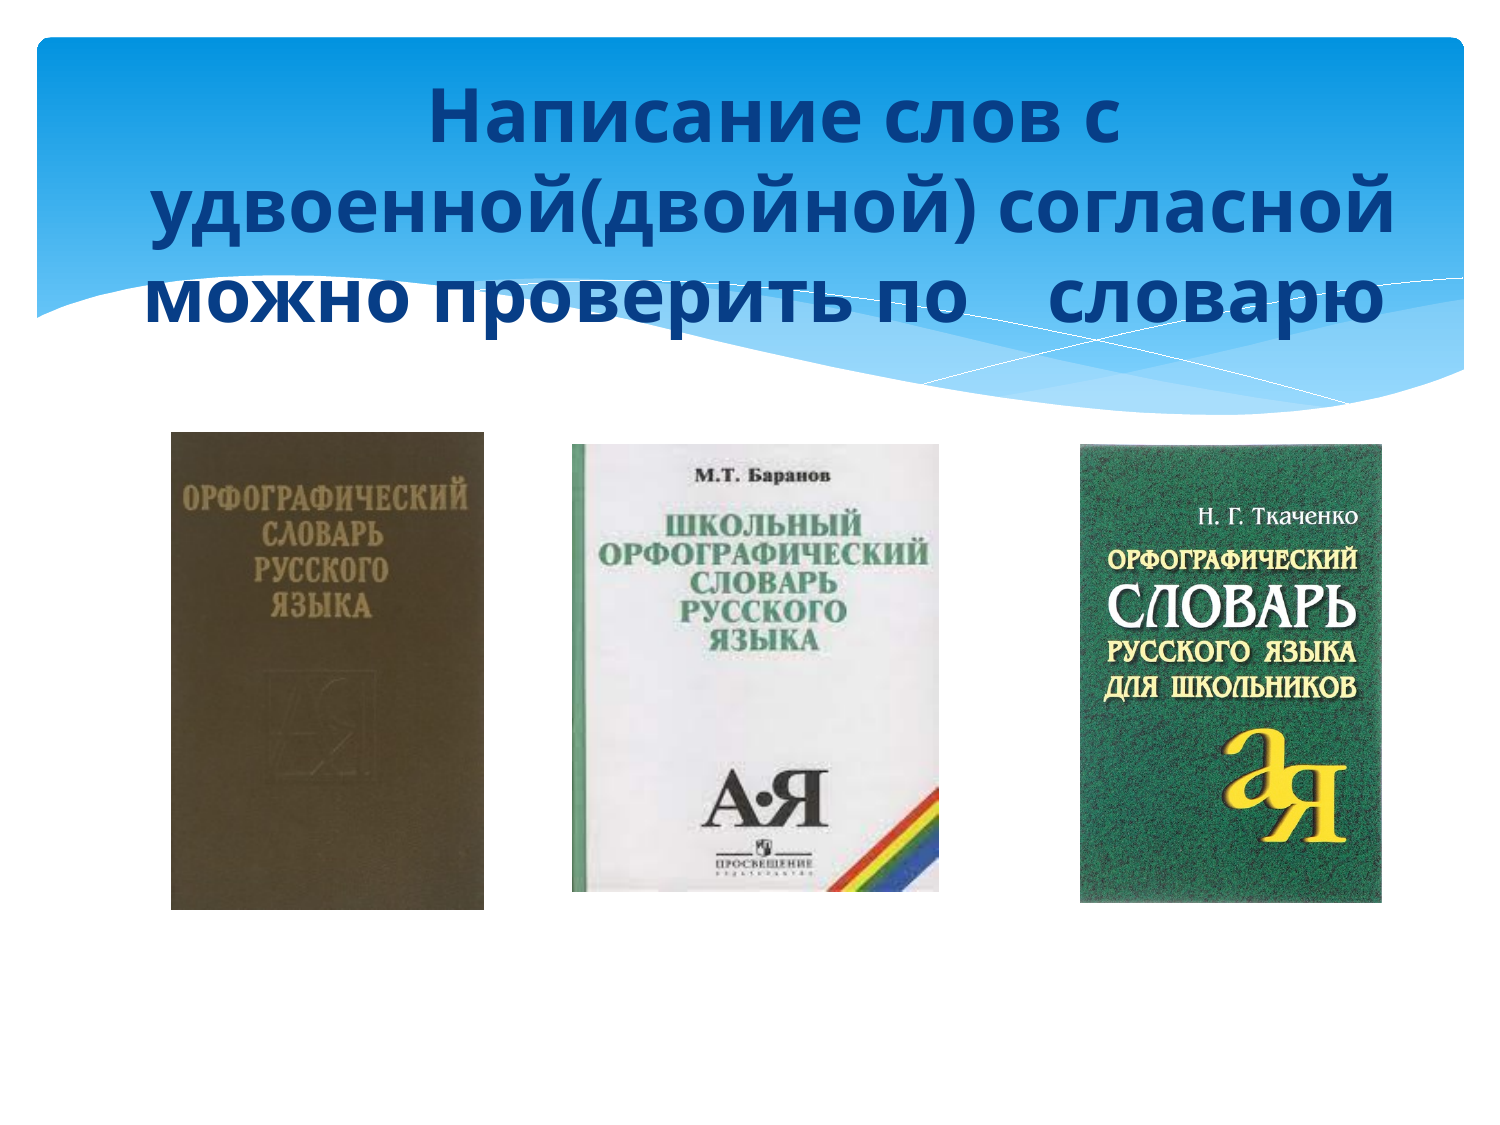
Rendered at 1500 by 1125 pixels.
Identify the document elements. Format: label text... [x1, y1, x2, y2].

picture [572, 444, 940, 892]
title Написание слов с удвоенной(двойной) согласной можно проверить по словарю [123, 55, 1425, 350]
picture [1080, 444, 1382, 904]
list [170, 432, 484, 910]
